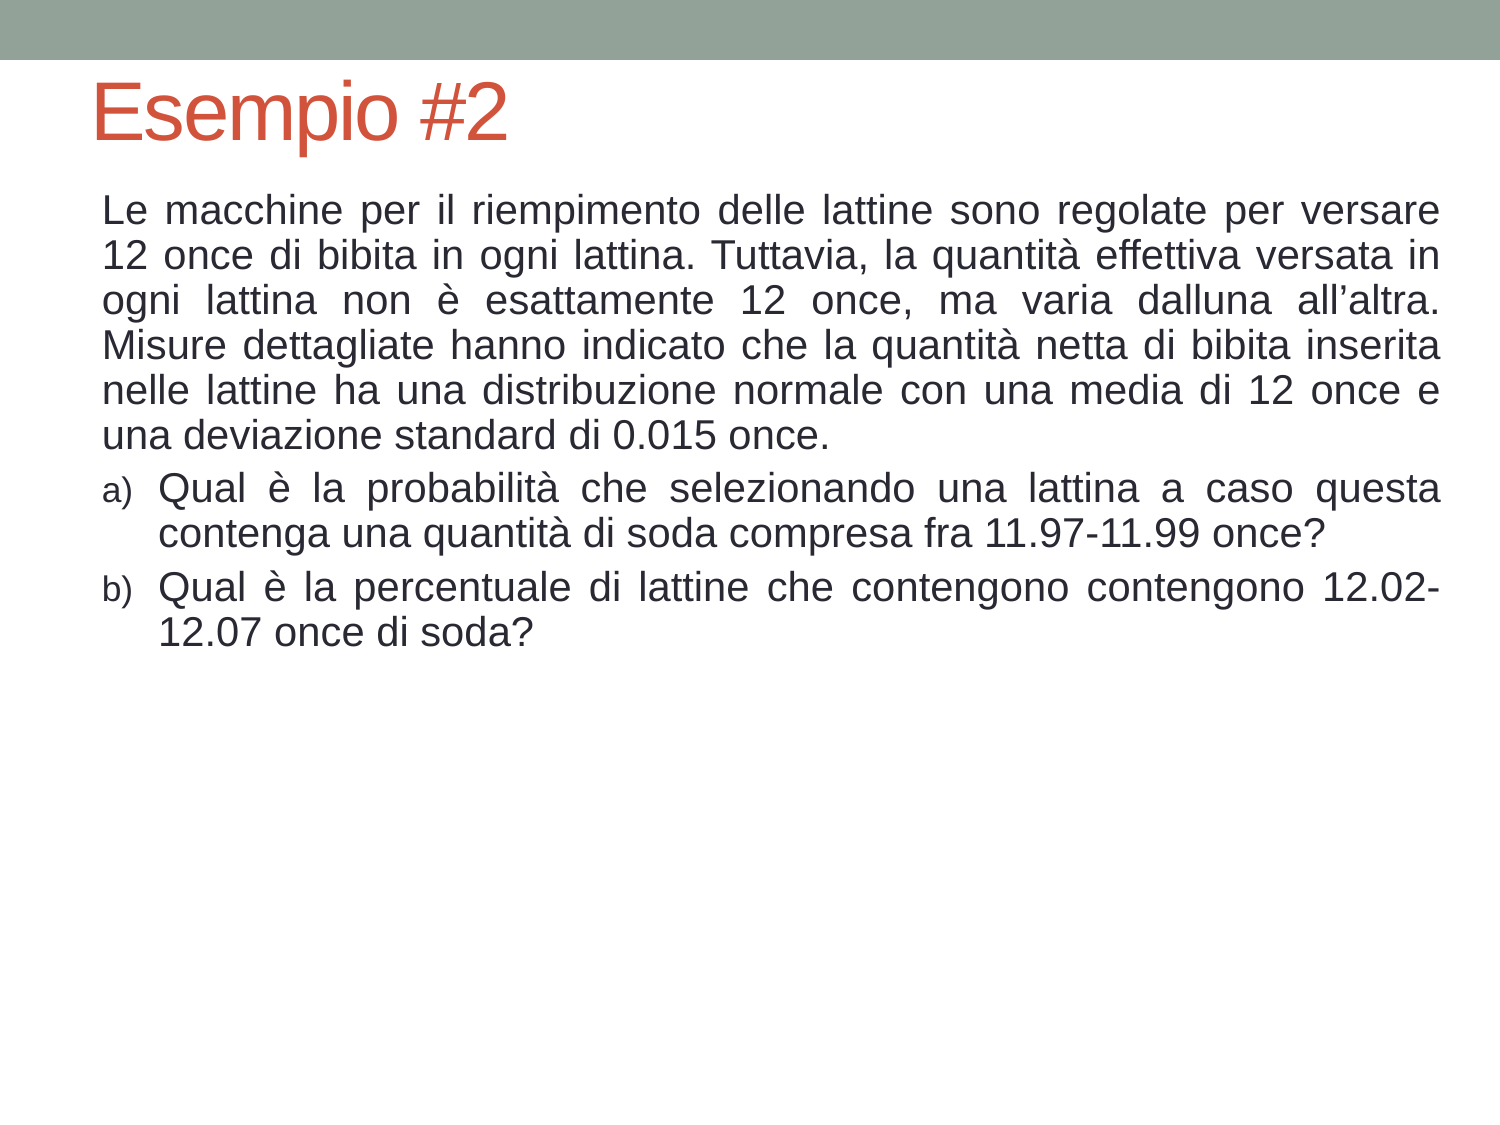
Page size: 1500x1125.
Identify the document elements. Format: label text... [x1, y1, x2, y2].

text_box Le macchine per il riempimento delle lattine sono regolate per versare 12 once di bibita in ogni lattina. Tuttavia, la quantità effettiva versata in ogni lattina non è esattamente 12 once, ma varia dalluna all’altra. Misure dettagliate hanno indicato che la quantità netta di bibita inserita nelle lattine ha una distribuzione normale con una media di 12 once e una deviazione standard di 0.015 once. Qual è la probabilità che selezionando una lattina a caso questa contenga una quantità di soda compresa fra 11.97-11.99 once? Qual è la percentuale di lattine che contengono contengono 12.02-12.07 once di soda? [87, 181, 1457, 1078]
title Esempio #2 [75, 40, 1425, 174]
